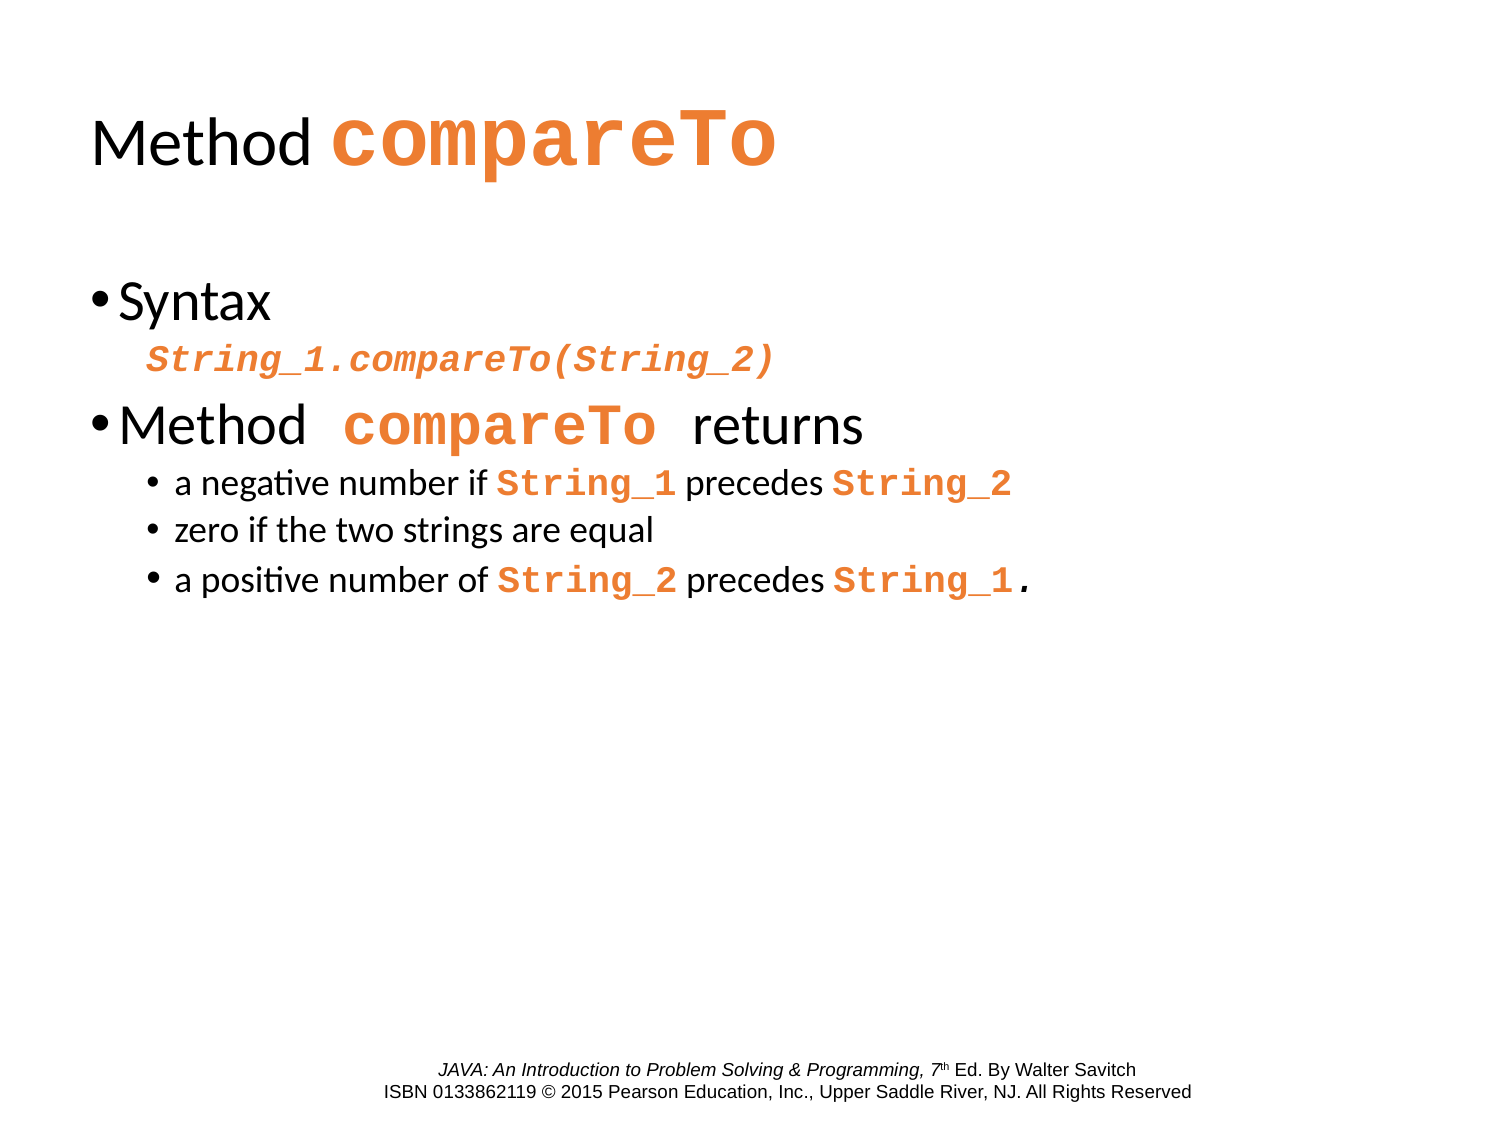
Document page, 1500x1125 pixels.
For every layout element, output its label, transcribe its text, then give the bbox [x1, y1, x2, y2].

list Syntax String_1.compareTo(String_2) Method compareTo returns a negative number if String_1 precedes String_2 zero if the two strings are equal a positive number of String_2 precedes String_1. [75, 262, 1425, 909]
title Method compareTo [75, 76, 1425, 202]
